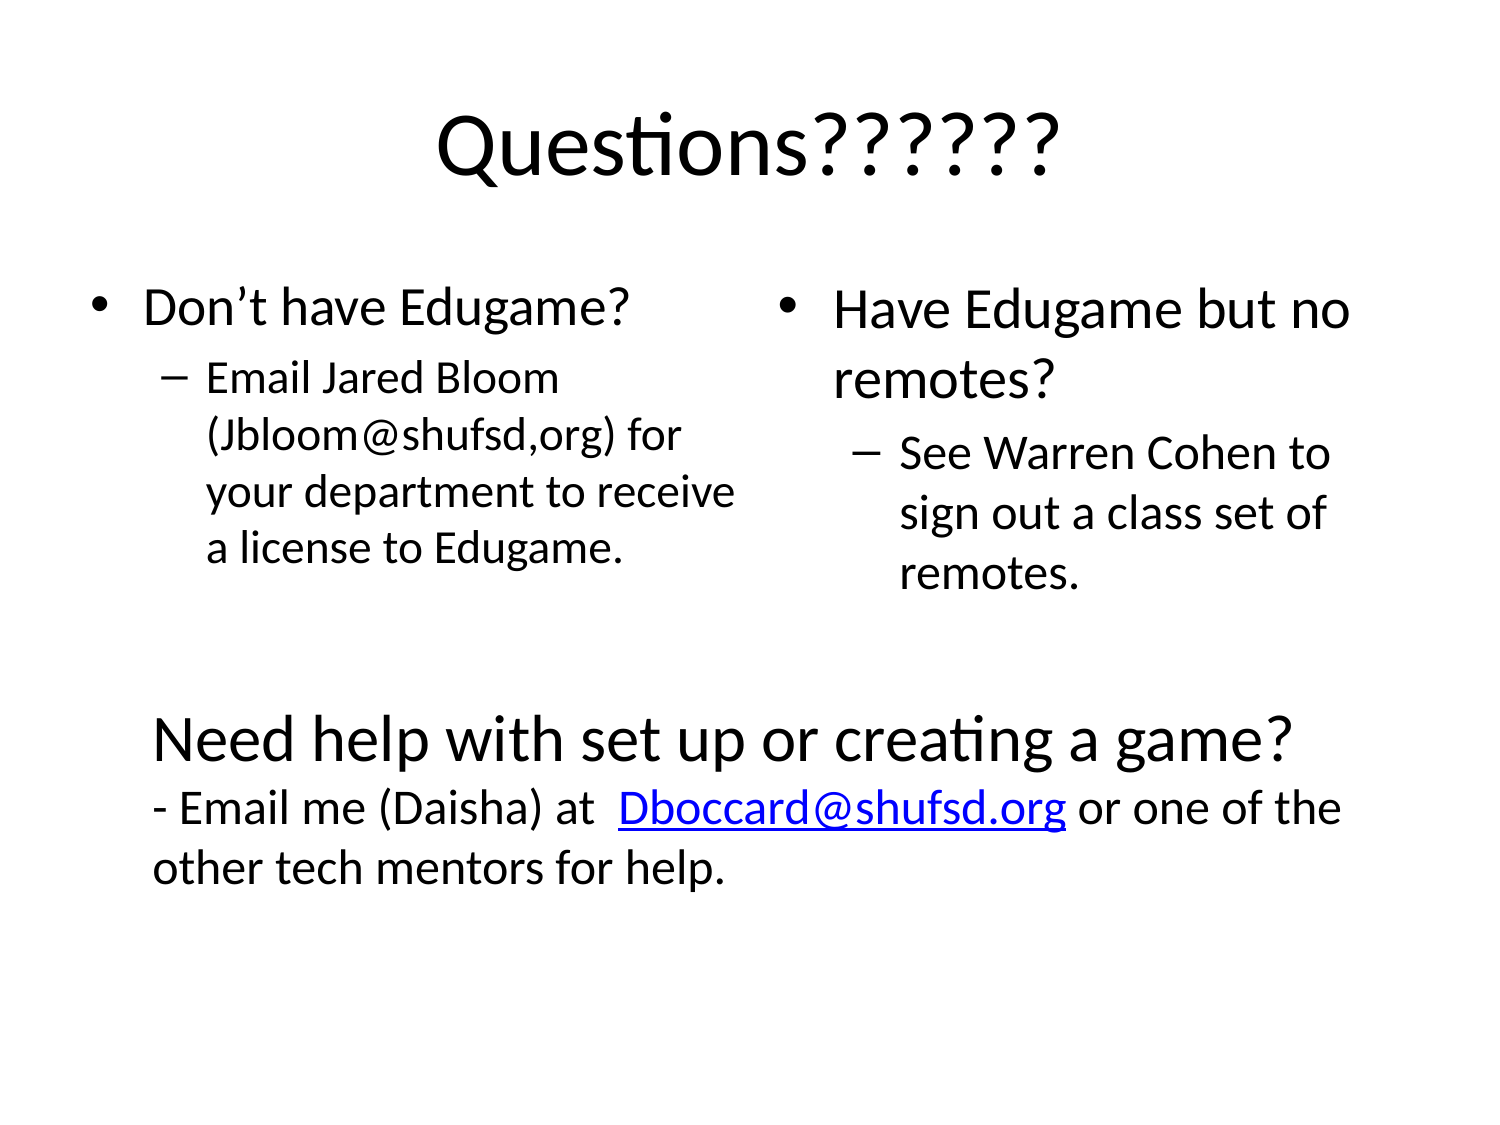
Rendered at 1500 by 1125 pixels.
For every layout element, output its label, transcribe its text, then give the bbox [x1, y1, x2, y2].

title Questions?????? [75, 45, 1425, 233]
text_box Need help with set up or creating a game? - Email me (Daisha) at Dboccard@shufsd.org or one of the other tech mentors for help. [137, 687, 1375, 903]
list Have Edugame but no remotes? See Warren Cohen to sign out a class set of remotes. [762, 262, 1425, 638]
list Don’t have Edugame? Email Jared Bloom (Jbloom@shufsd,org) for your department to receive a license to Edugame. [75, 262, 757, 625]
